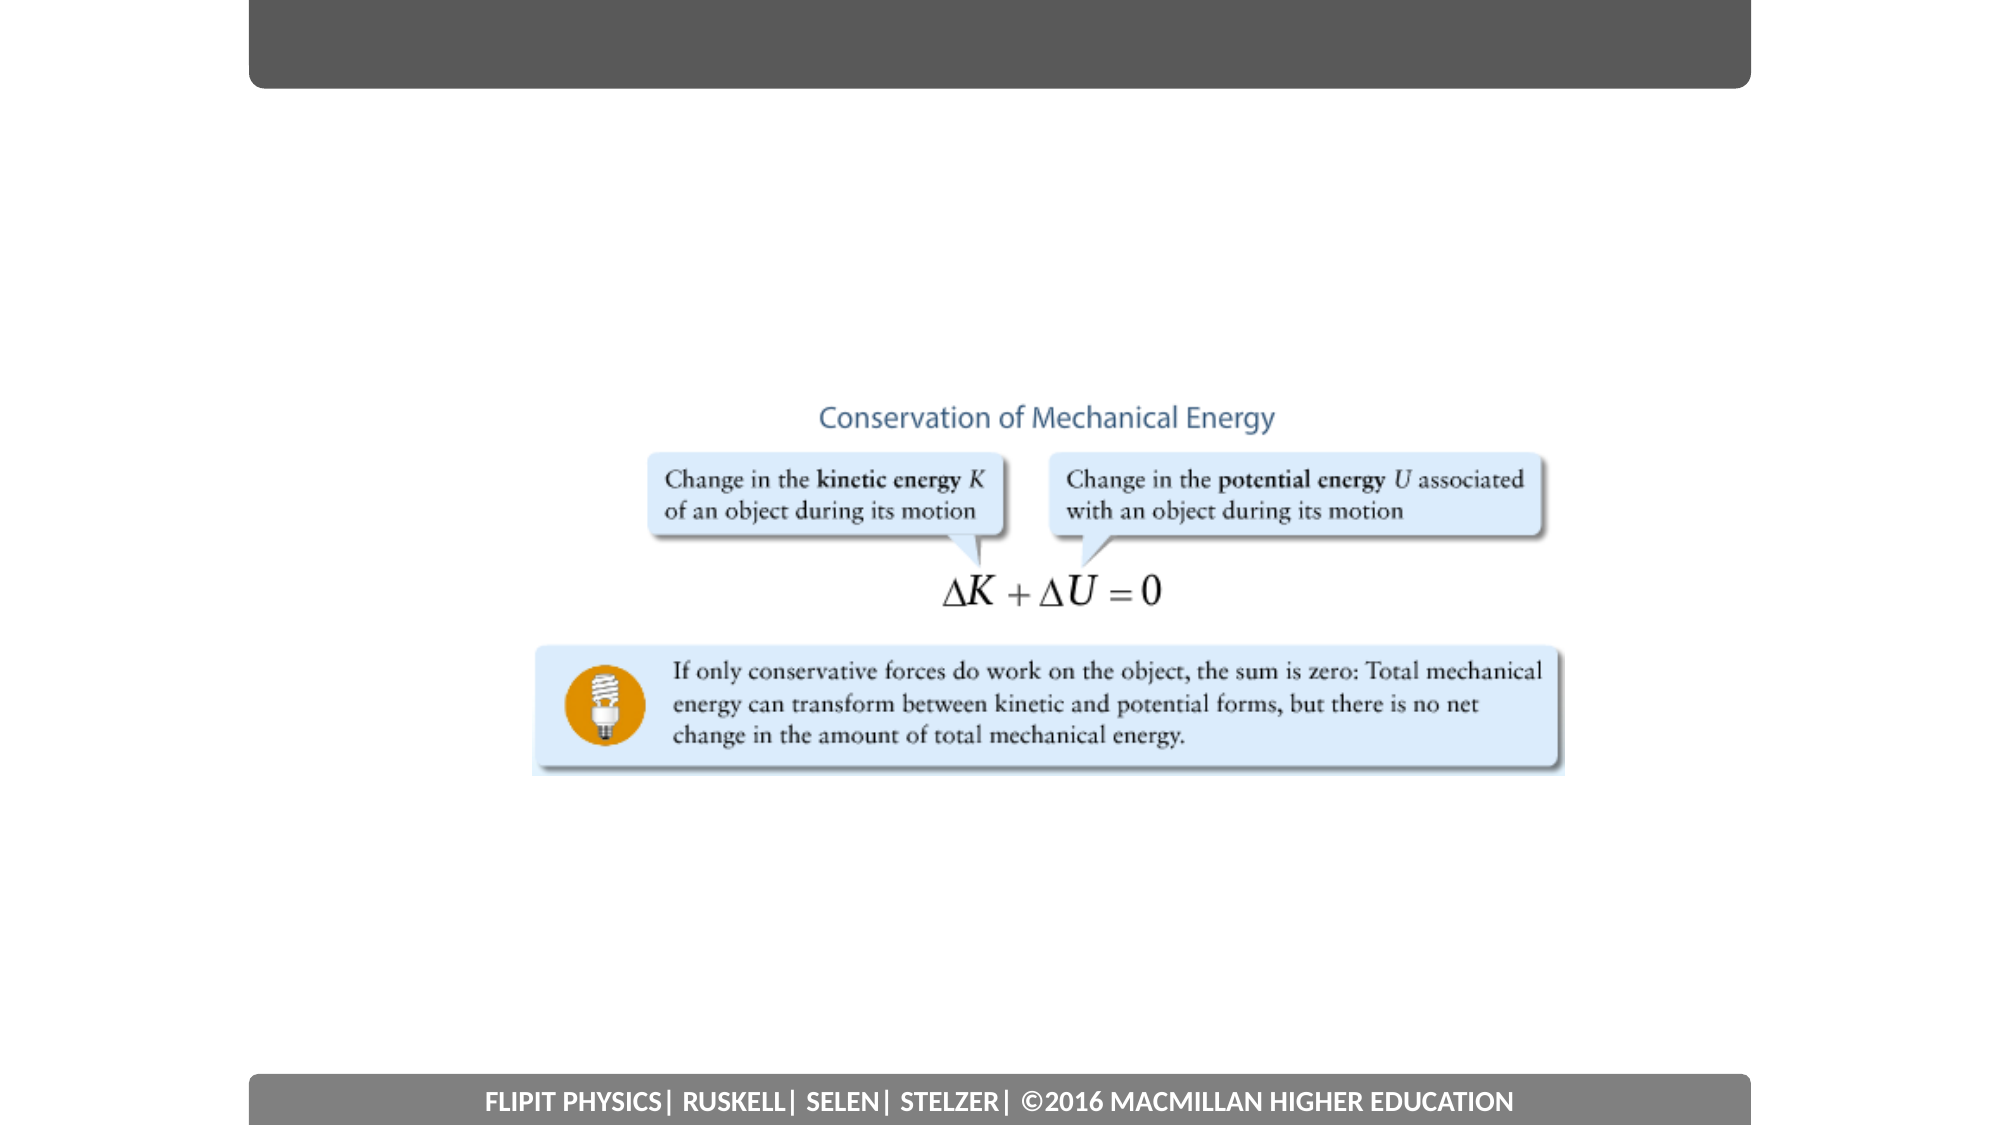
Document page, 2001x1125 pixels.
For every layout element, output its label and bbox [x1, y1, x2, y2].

text_box [248, 0, 1752, 89]
text_box [249, 1074, 1750, 1125]
picture [532, 385, 1565, 776]
